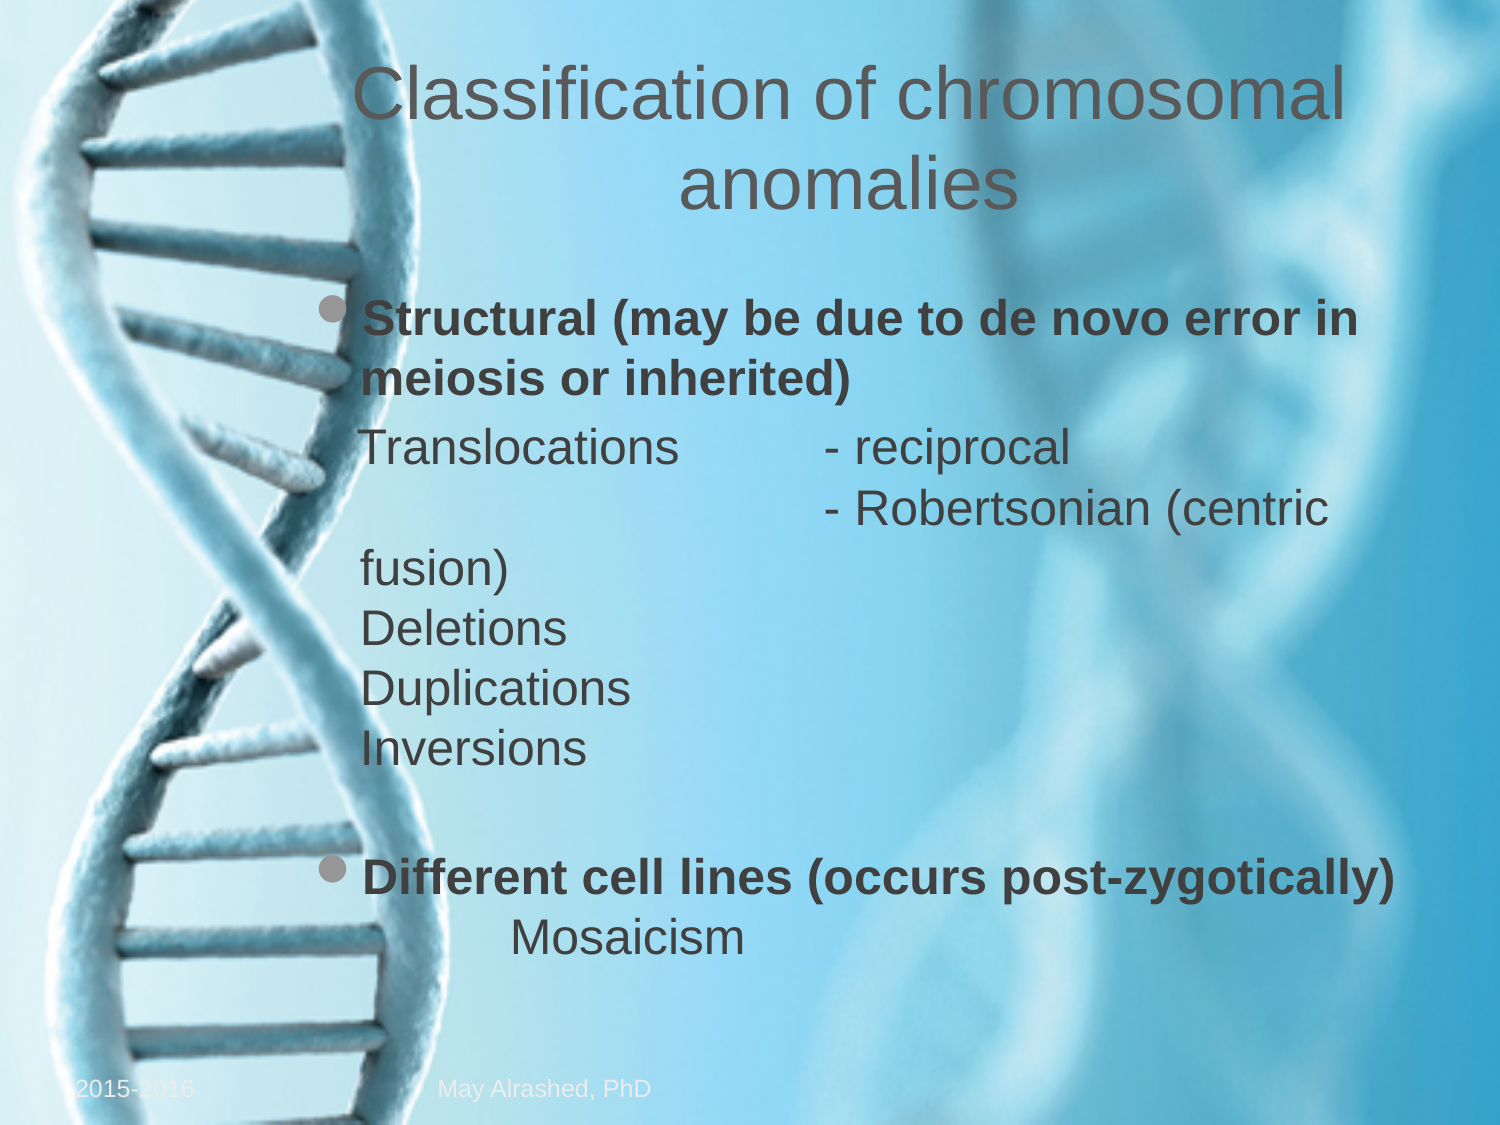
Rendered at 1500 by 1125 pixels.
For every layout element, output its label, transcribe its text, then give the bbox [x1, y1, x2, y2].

picture [0, 0, 1500, 1125]
text_box Classification of chromosomal anomalies [211, 37, 1488, 238]
text_box Structural (may be due to de novo error in meiosis or inherited) Translocations - reciprocal - Robertsonian (centric fusion) Deletions Duplications Inversions Different cell lines (occurs post-zygotically) Mosaicism [299, 277, 1500, 973]
footer May Alrashed, PhD [437, 1042, 988, 1103]
slide_number 2015-2016 [75, 1042, 425, 1103]
